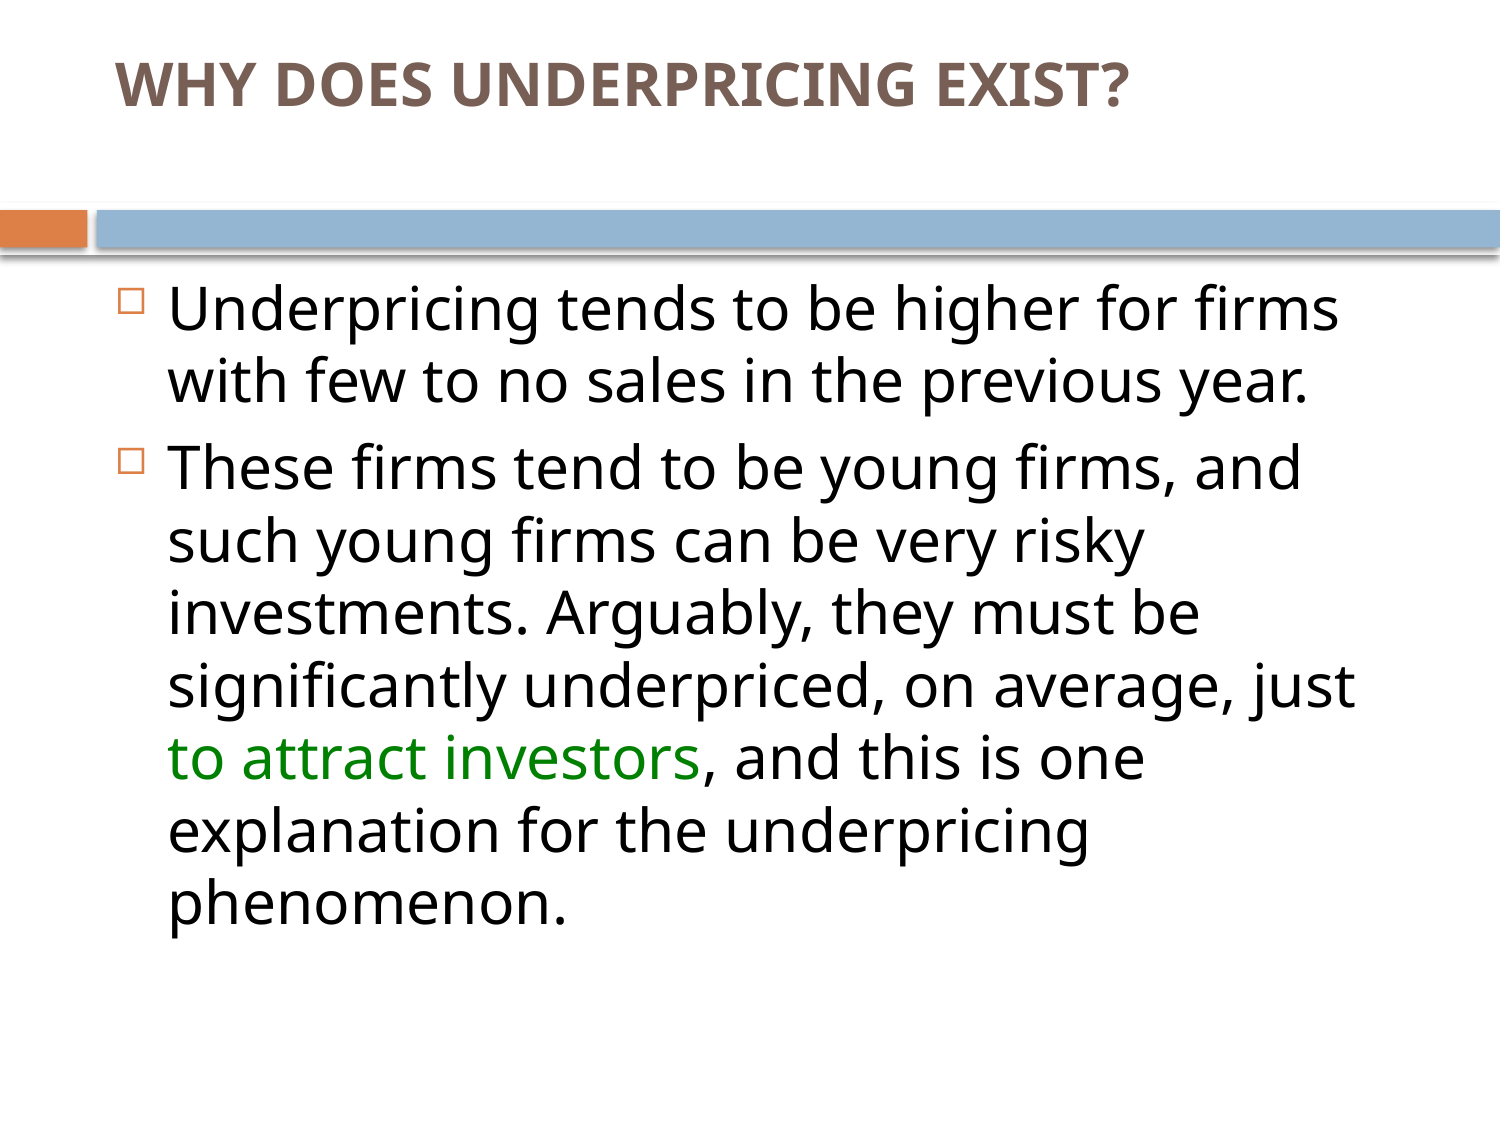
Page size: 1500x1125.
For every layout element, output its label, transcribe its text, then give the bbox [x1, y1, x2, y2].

title WHY DOES UNDERPRICING EXIST? [100, 37, 1438, 200]
list Underpricing tends to be higher for firms with few to no sales in the previous year. These firms tend to be young firms, and such young firms can be very risky investments. Arguably, they must be significantly underpriced, on average, just to attract investors, and this is one explanation for the underpricing phenomenon. [100, 262, 1438, 1000]
